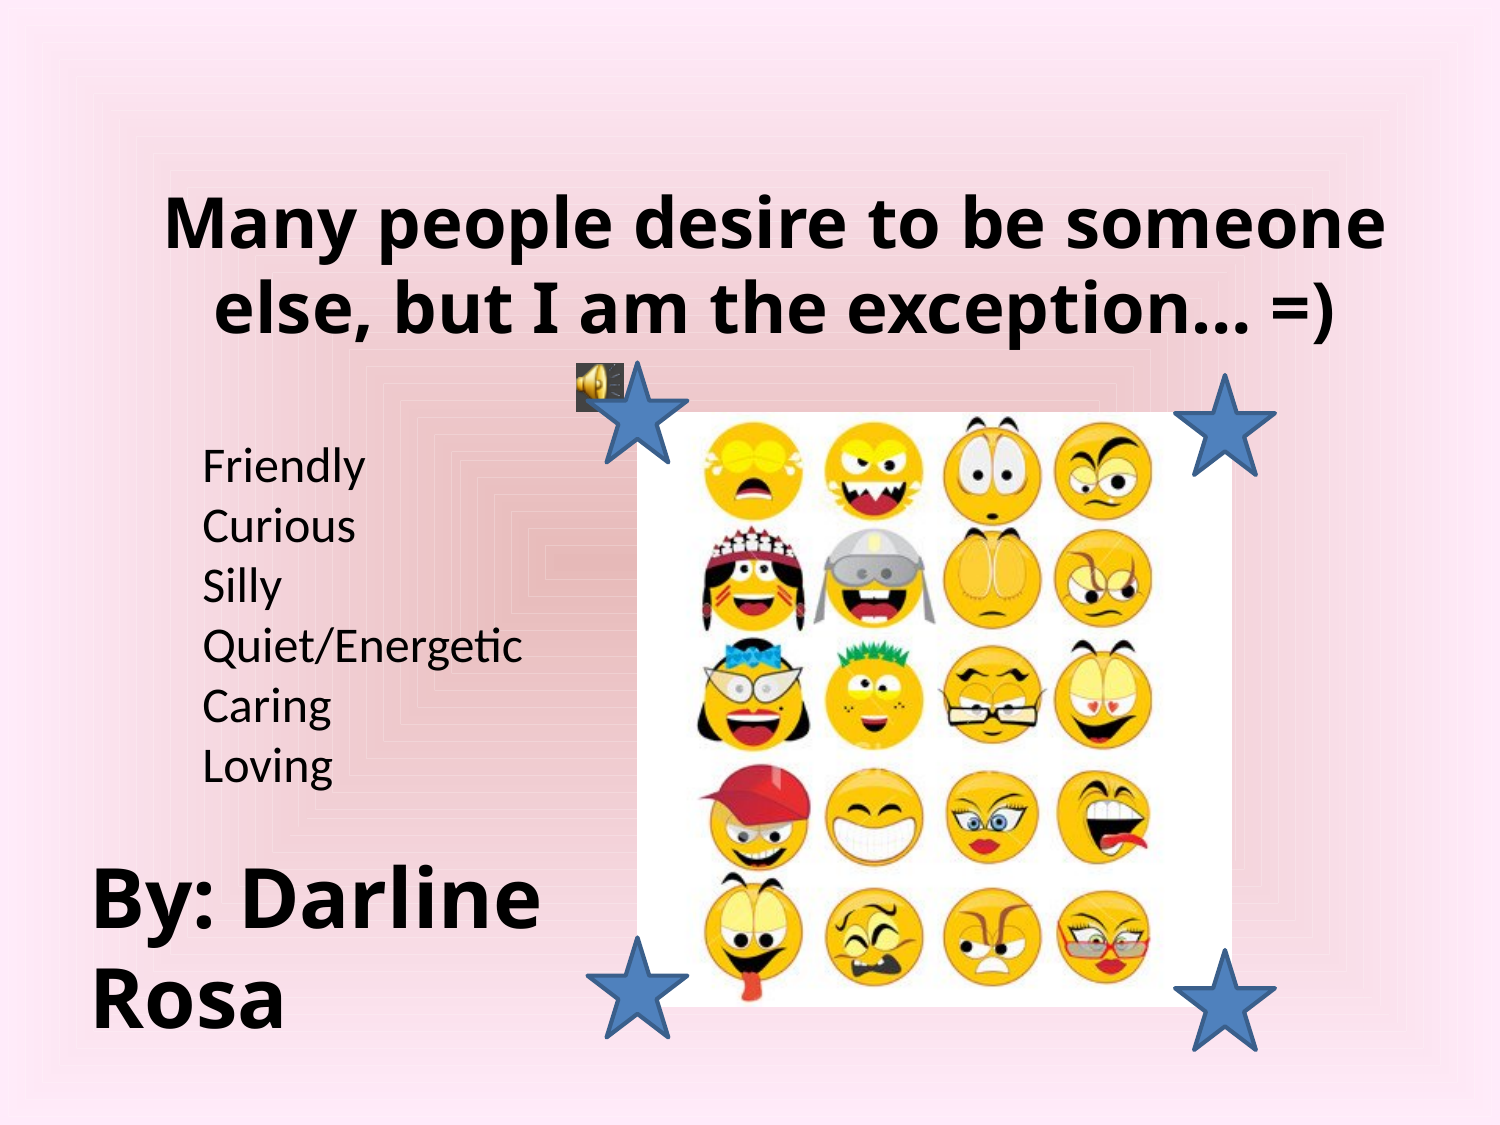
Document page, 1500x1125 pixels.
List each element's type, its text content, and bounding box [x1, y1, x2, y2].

text_box By: Darline Rosa [74, 837, 600, 1053]
picture [637, 412, 1232, 1007]
picture [574, 362, 626, 413]
text_box [1192, 975, 1277, 1052]
title Many people desire to be someone else, but I am the exception… =) [137, 137, 1413, 388]
text_box [604, 360, 690, 465]
text_box Friendly Curious Silly Quiet/Energetic Caring Loving [187, 424, 632, 800]
text_box [600, 947, 671, 1040]
text_box [1211, 372, 1277, 477]
